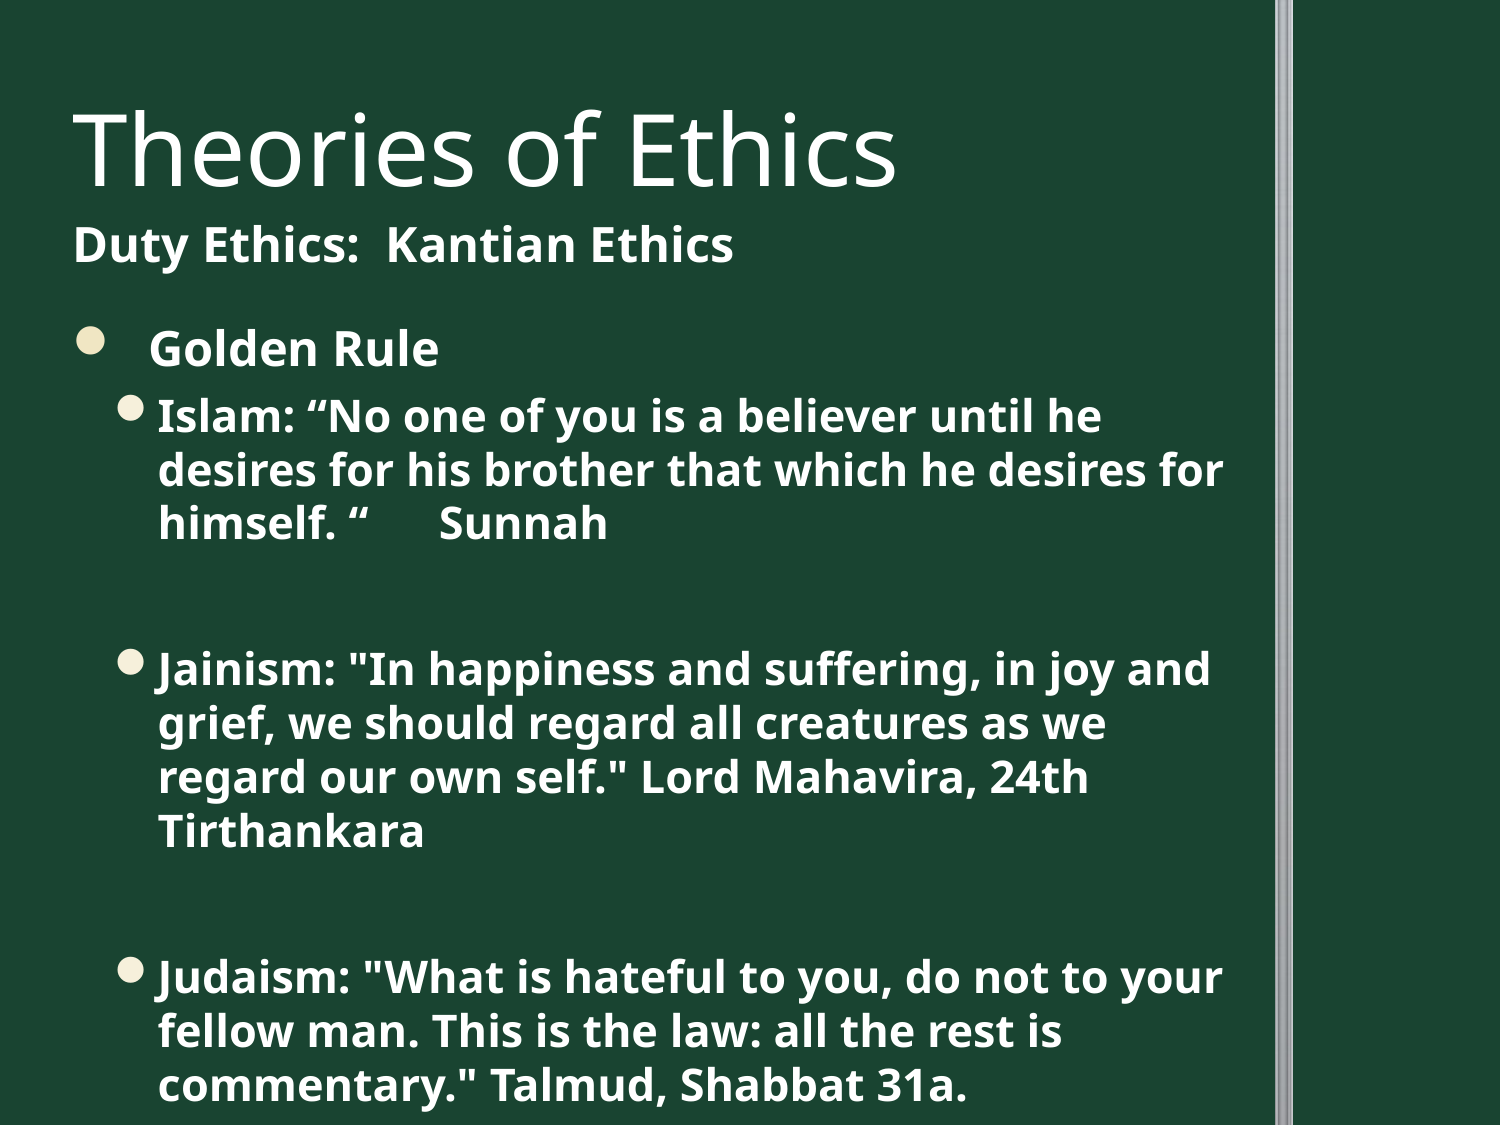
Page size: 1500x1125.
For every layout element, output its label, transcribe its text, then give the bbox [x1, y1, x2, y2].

picture [1275, 0, 1293, 1125]
list Duty Ethics: Kantian Ethics Golden Rule Islam: “No one of you is a believer until he desires for his brother that which he desires for himself. “ Sunnah Jainism: "In happiness and suffering, in joy and grief, we should regard all creatures as we regard our own self." Lord Mahavira, 24th Tirthankara Judaism: "What is hateful to you, do not to your fellow man. This is the law: all the rest is commentary." Talmud, Shabbat 31a. [57, 206, 1268, 1125]
title Theories of Ethics [57, 86, 1220, 206]
